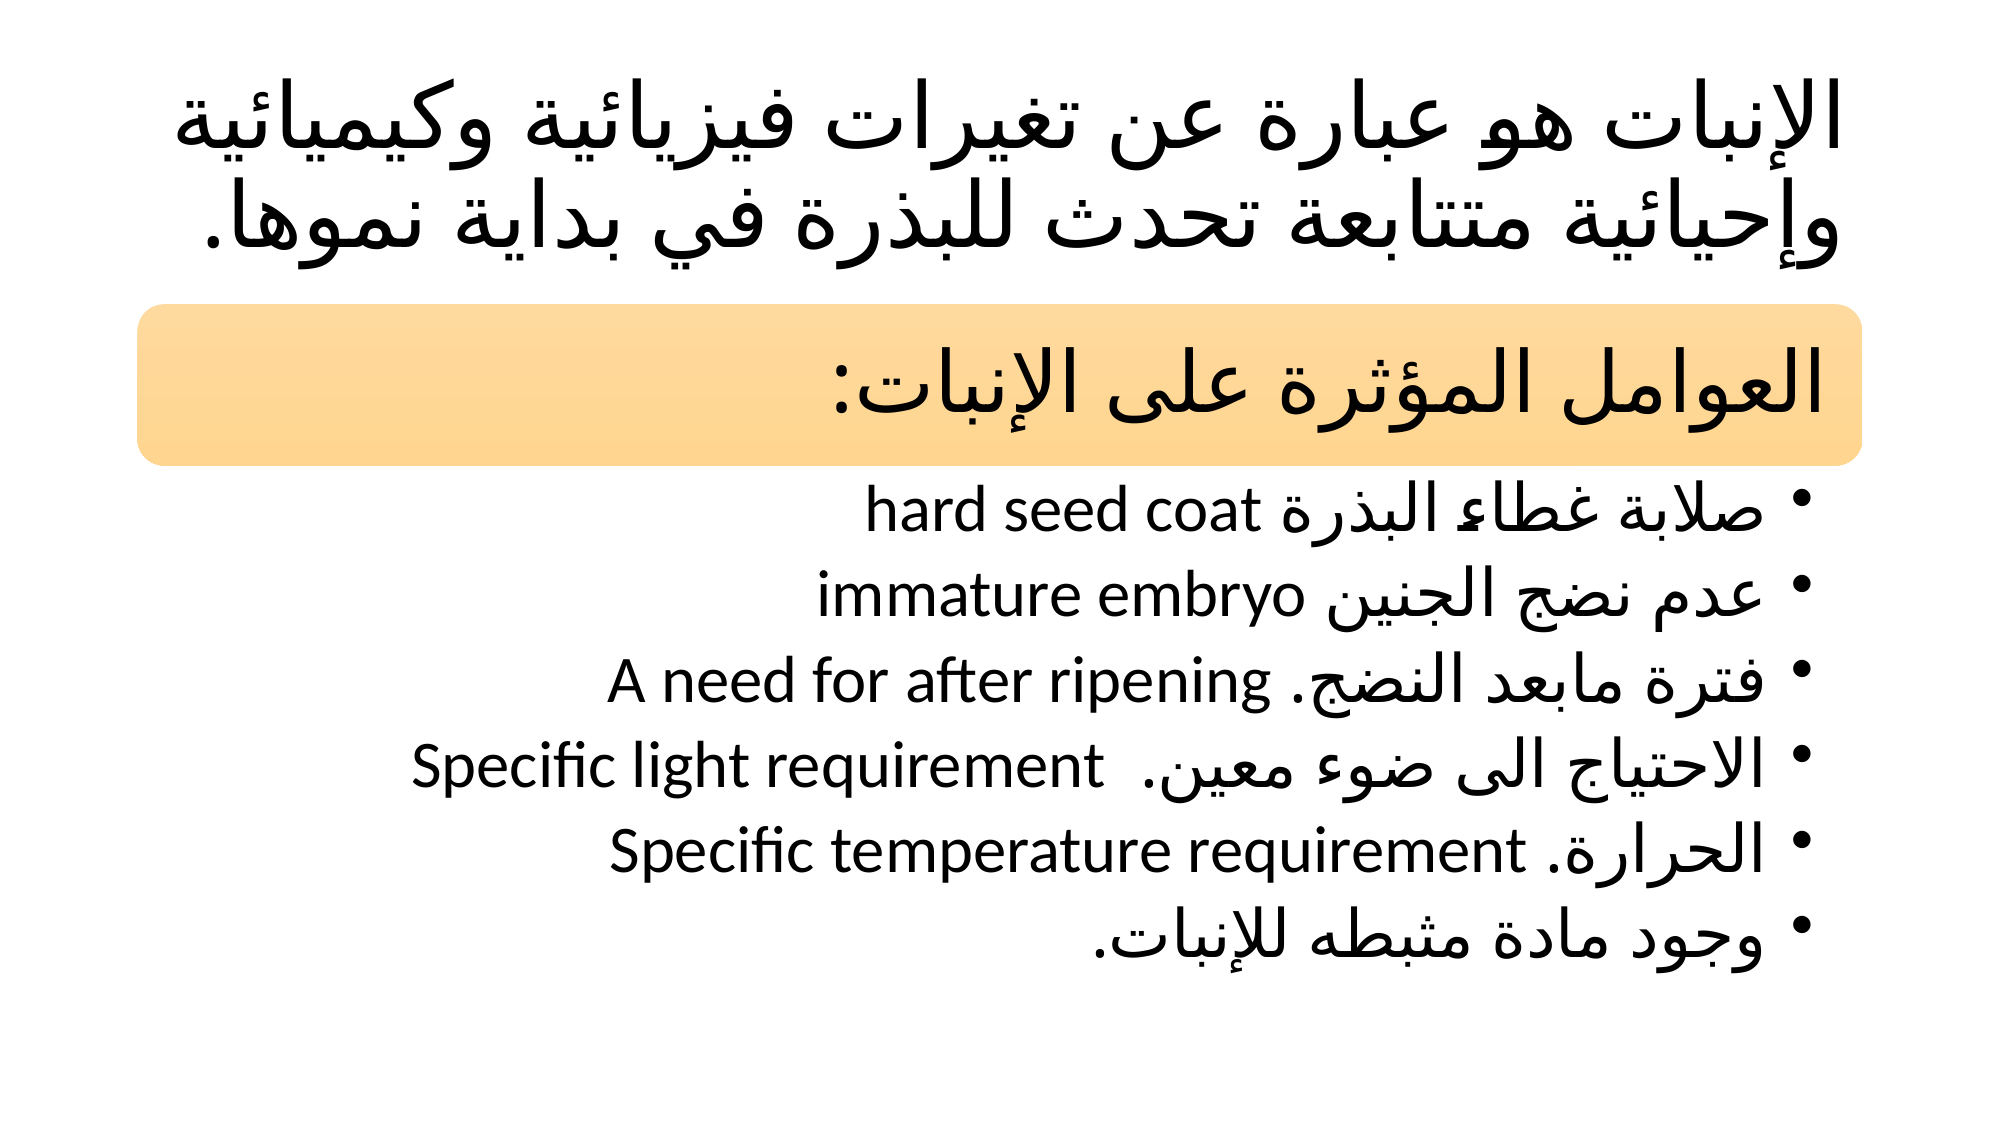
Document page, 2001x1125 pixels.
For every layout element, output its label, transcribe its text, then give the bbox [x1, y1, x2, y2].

title الإنبات هو عبارة عن تغيرات فيزيائية وكيميائية وإحيائية متتابعة تحدث للبذرة في بداية نموها. [137, 59, 1863, 278]
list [137, 299, 1863, 1014]
